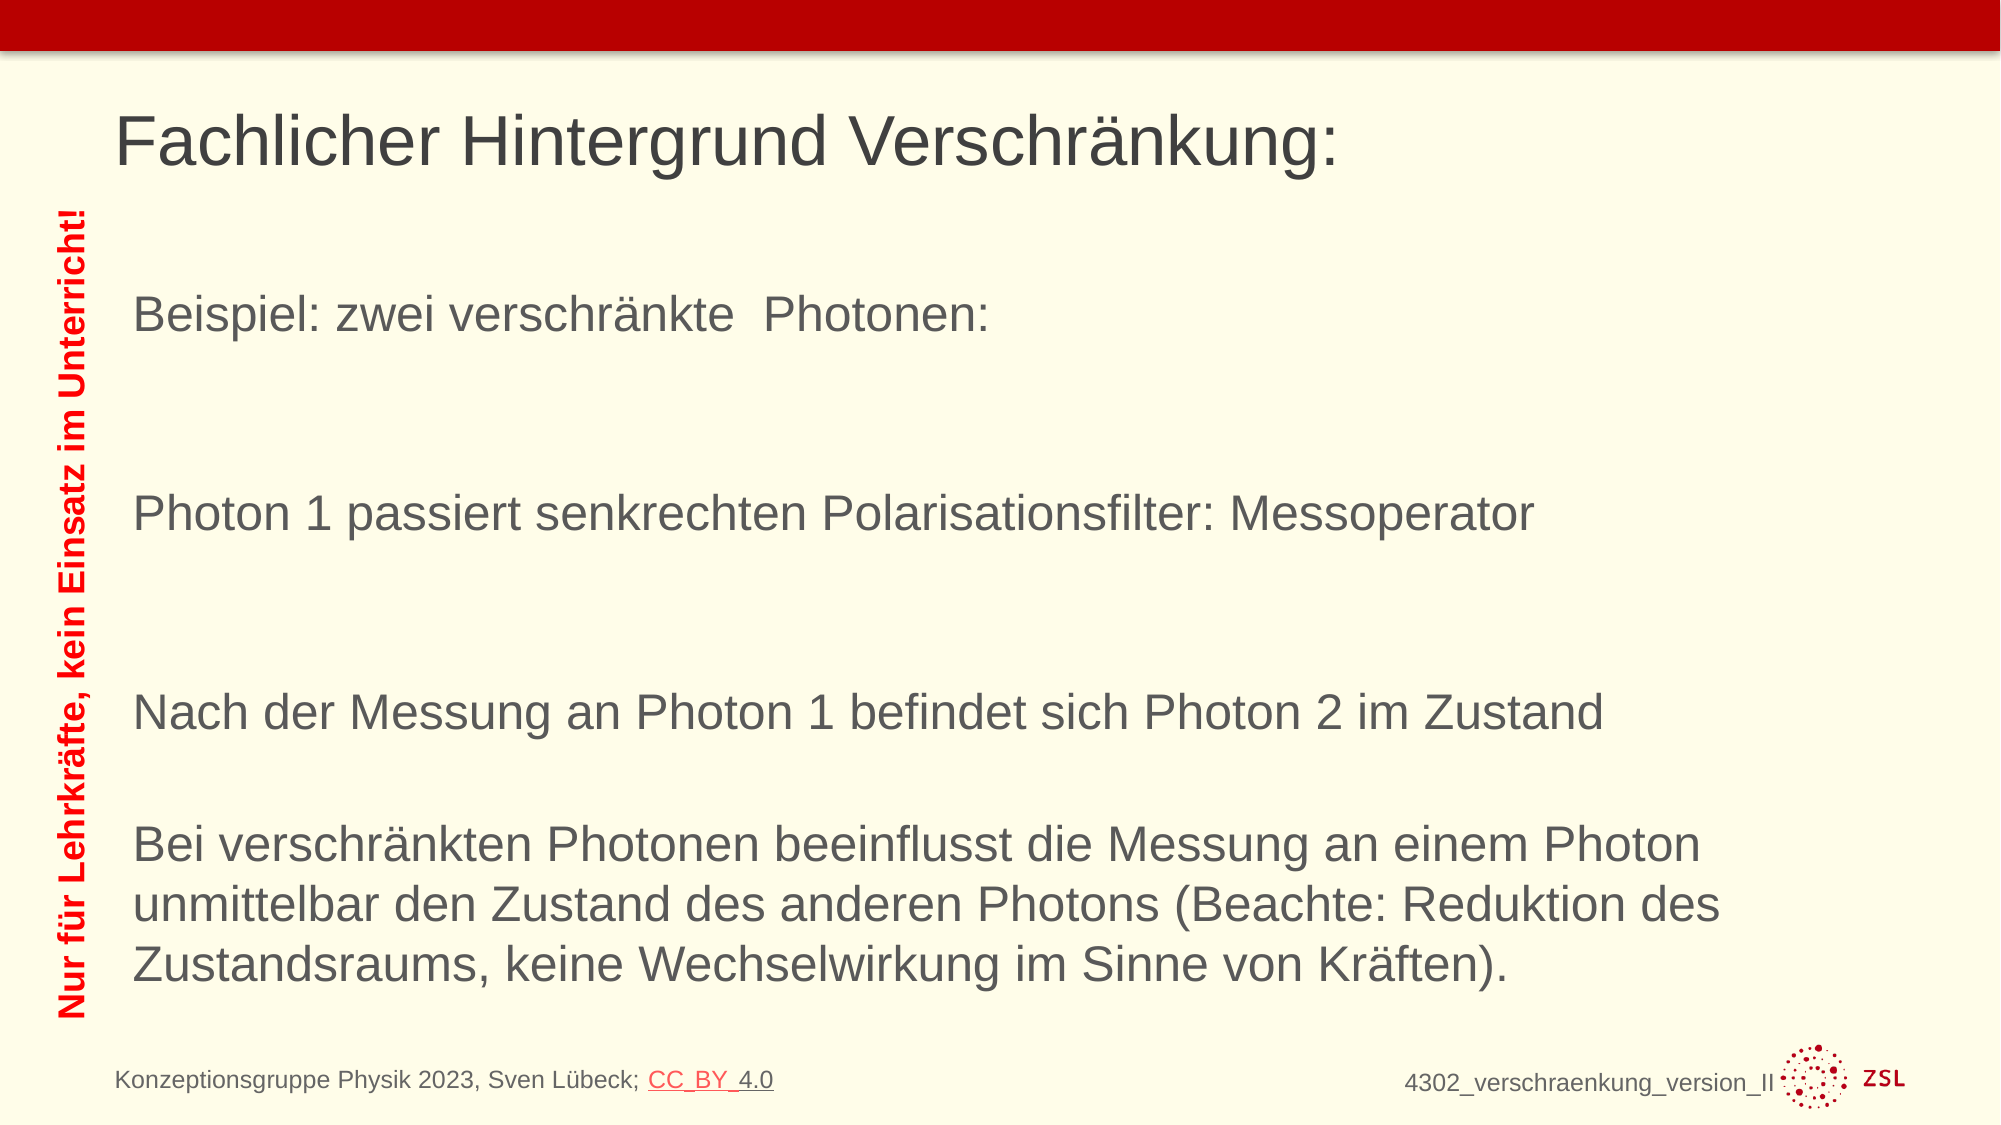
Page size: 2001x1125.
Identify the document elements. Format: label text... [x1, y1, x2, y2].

picture [1779, 1043, 1905, 1109]
title Fachlicher Hintergrund Verschränkung: [100, 90, 1900, 185]
text_box Nur für Lehrkräfte, kein Einsatz im Unterricht! [39, 35, 100, 1036]
